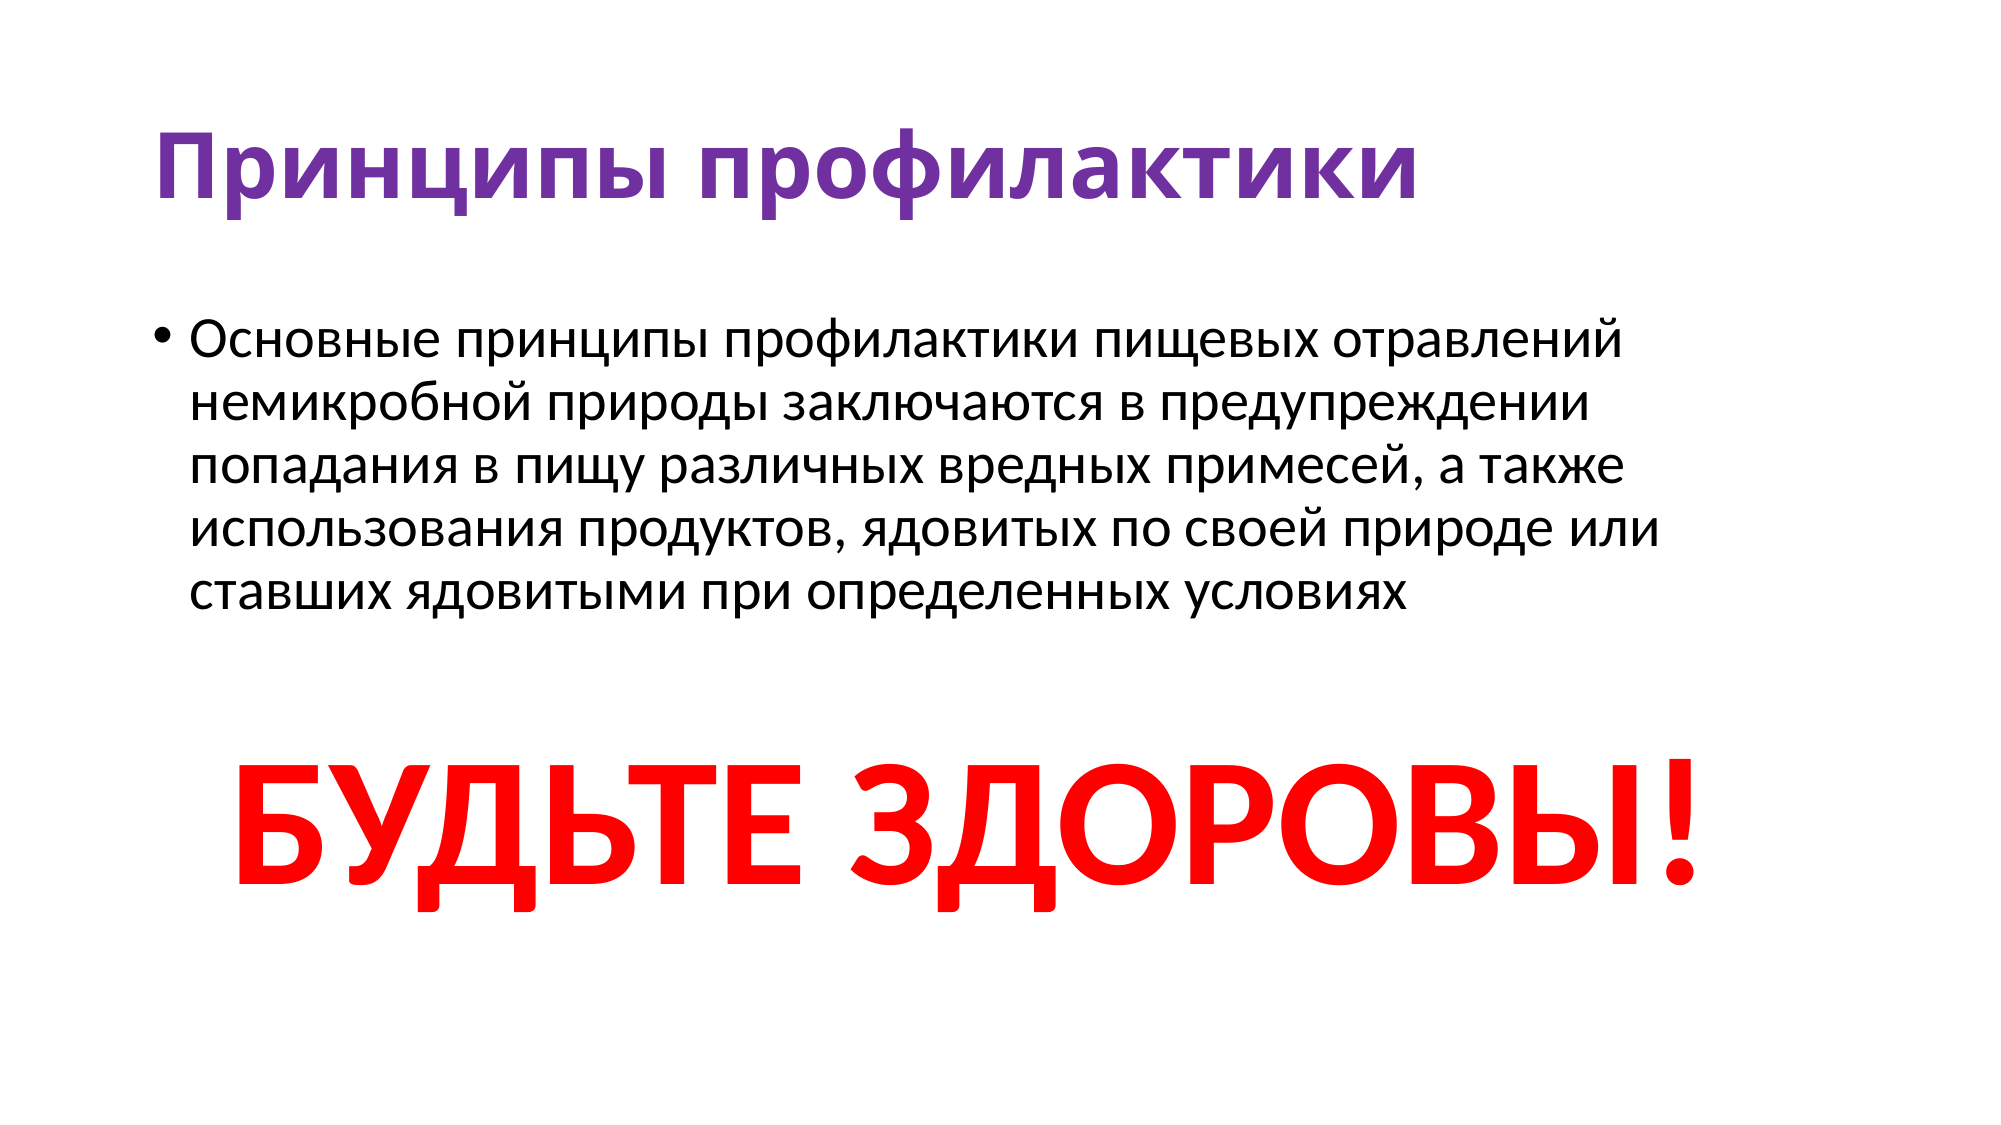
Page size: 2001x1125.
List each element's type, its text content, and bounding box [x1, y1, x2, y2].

title Принципы профилактики [137, 59, 1863, 278]
list Основные принципы профилактики пищевых отравлений немикробной природы заключаются в предупреждении попадания в пищу различных вредных примесей, а также использования продуктов, ядовитых по своей природе или ставших ядовитыми при определенных условиях БУДЬТЕ ЗДОРОВЫ! [137, 299, 1804, 1014]
